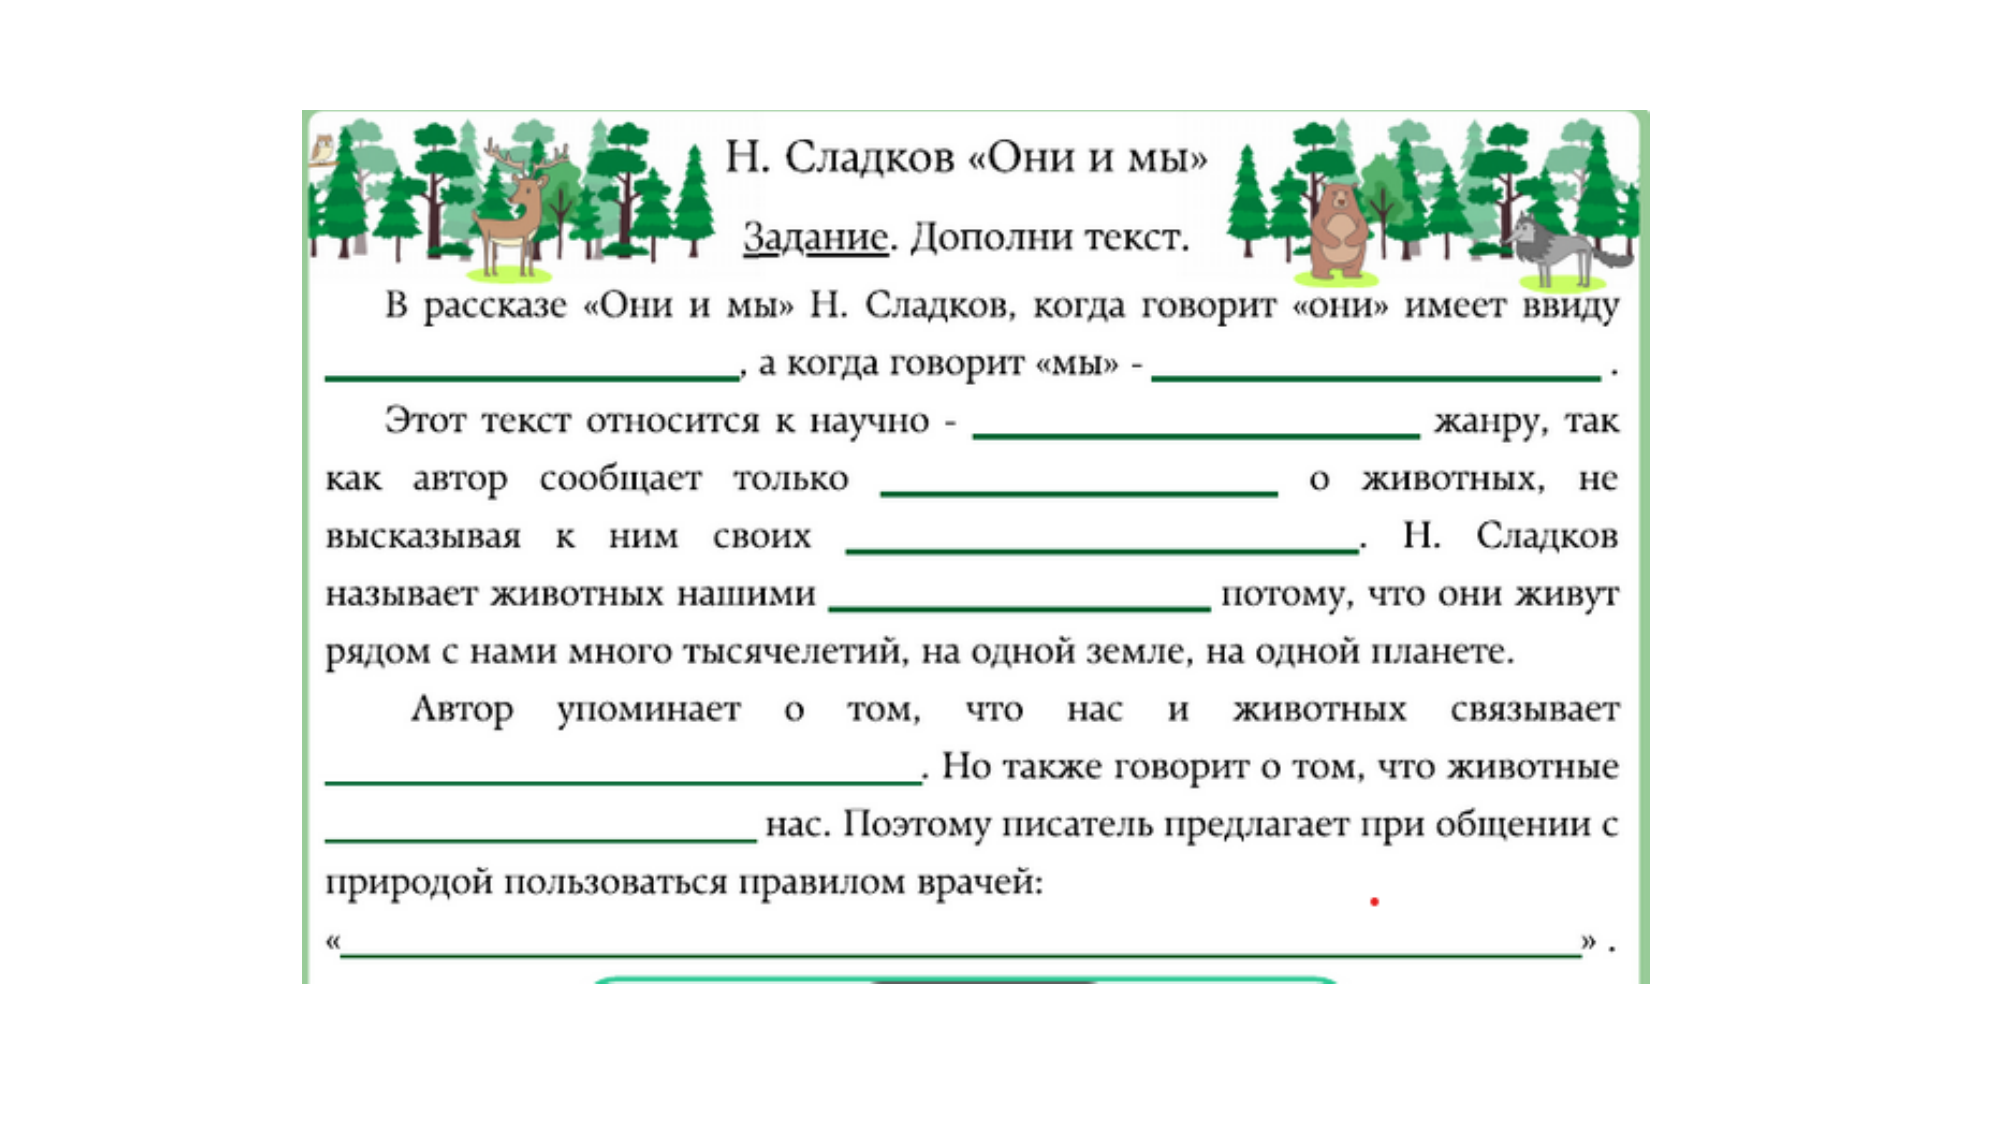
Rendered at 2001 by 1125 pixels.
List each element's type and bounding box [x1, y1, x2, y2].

picture [302, 110, 1650, 984]
